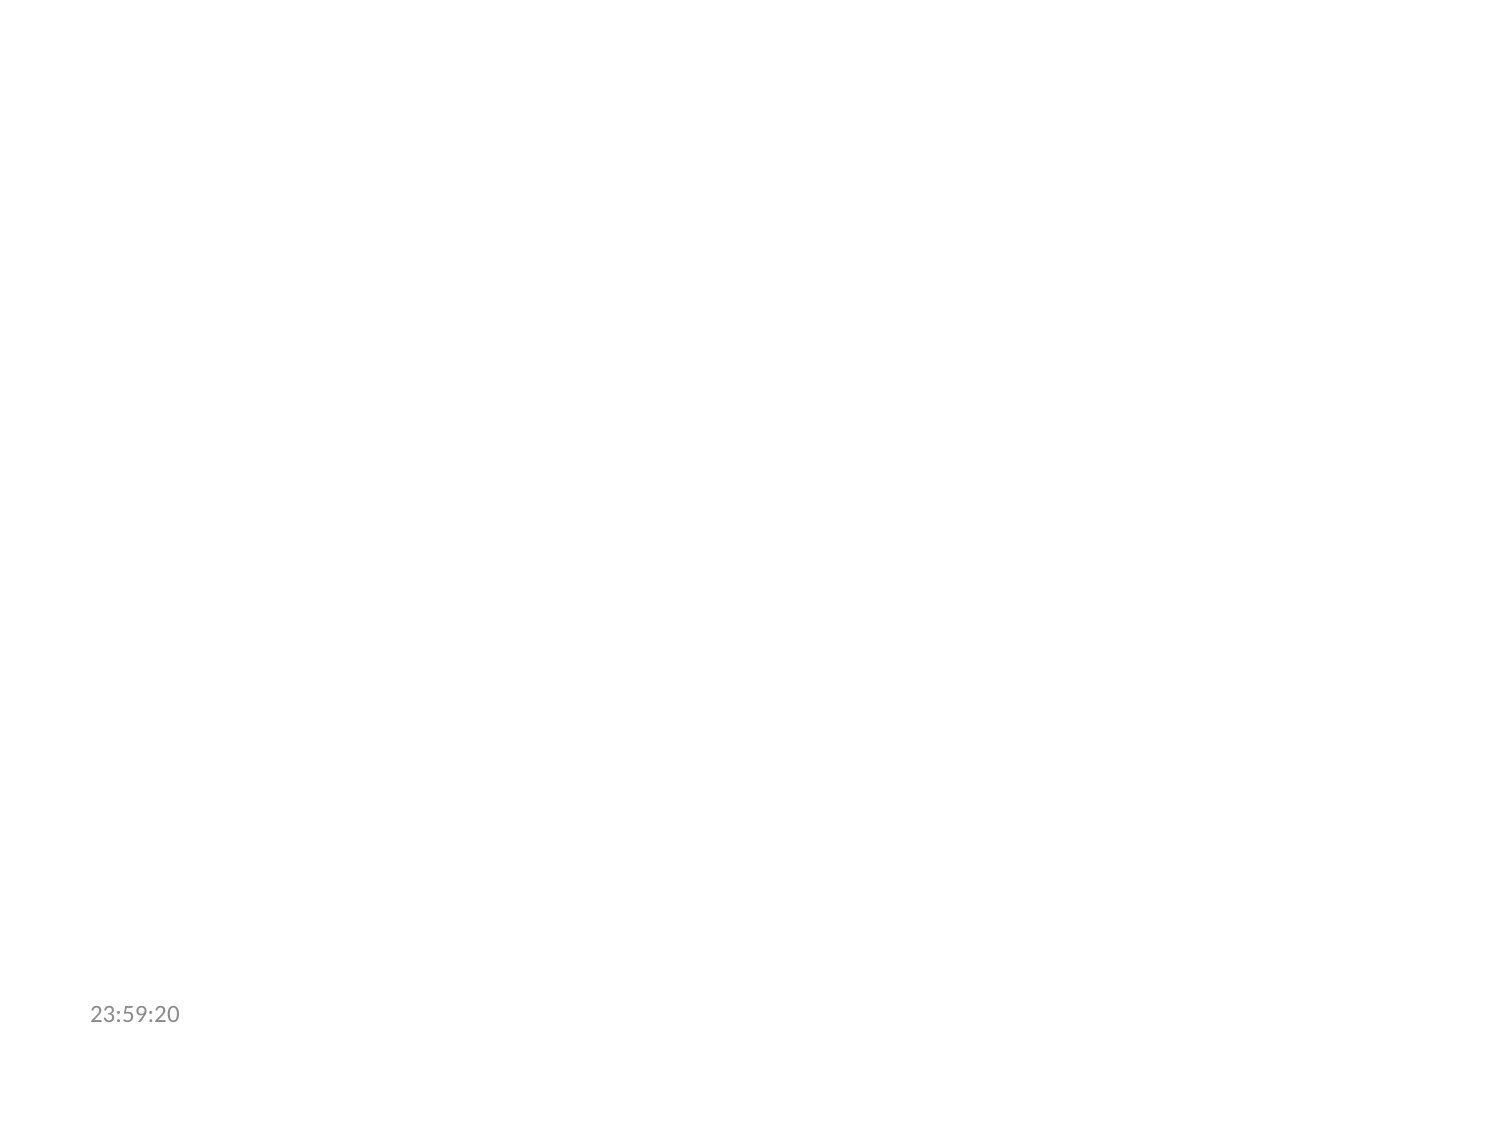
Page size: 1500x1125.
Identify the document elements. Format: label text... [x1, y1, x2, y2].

text_box 15:35:09 [75, 982, 425, 1043]
